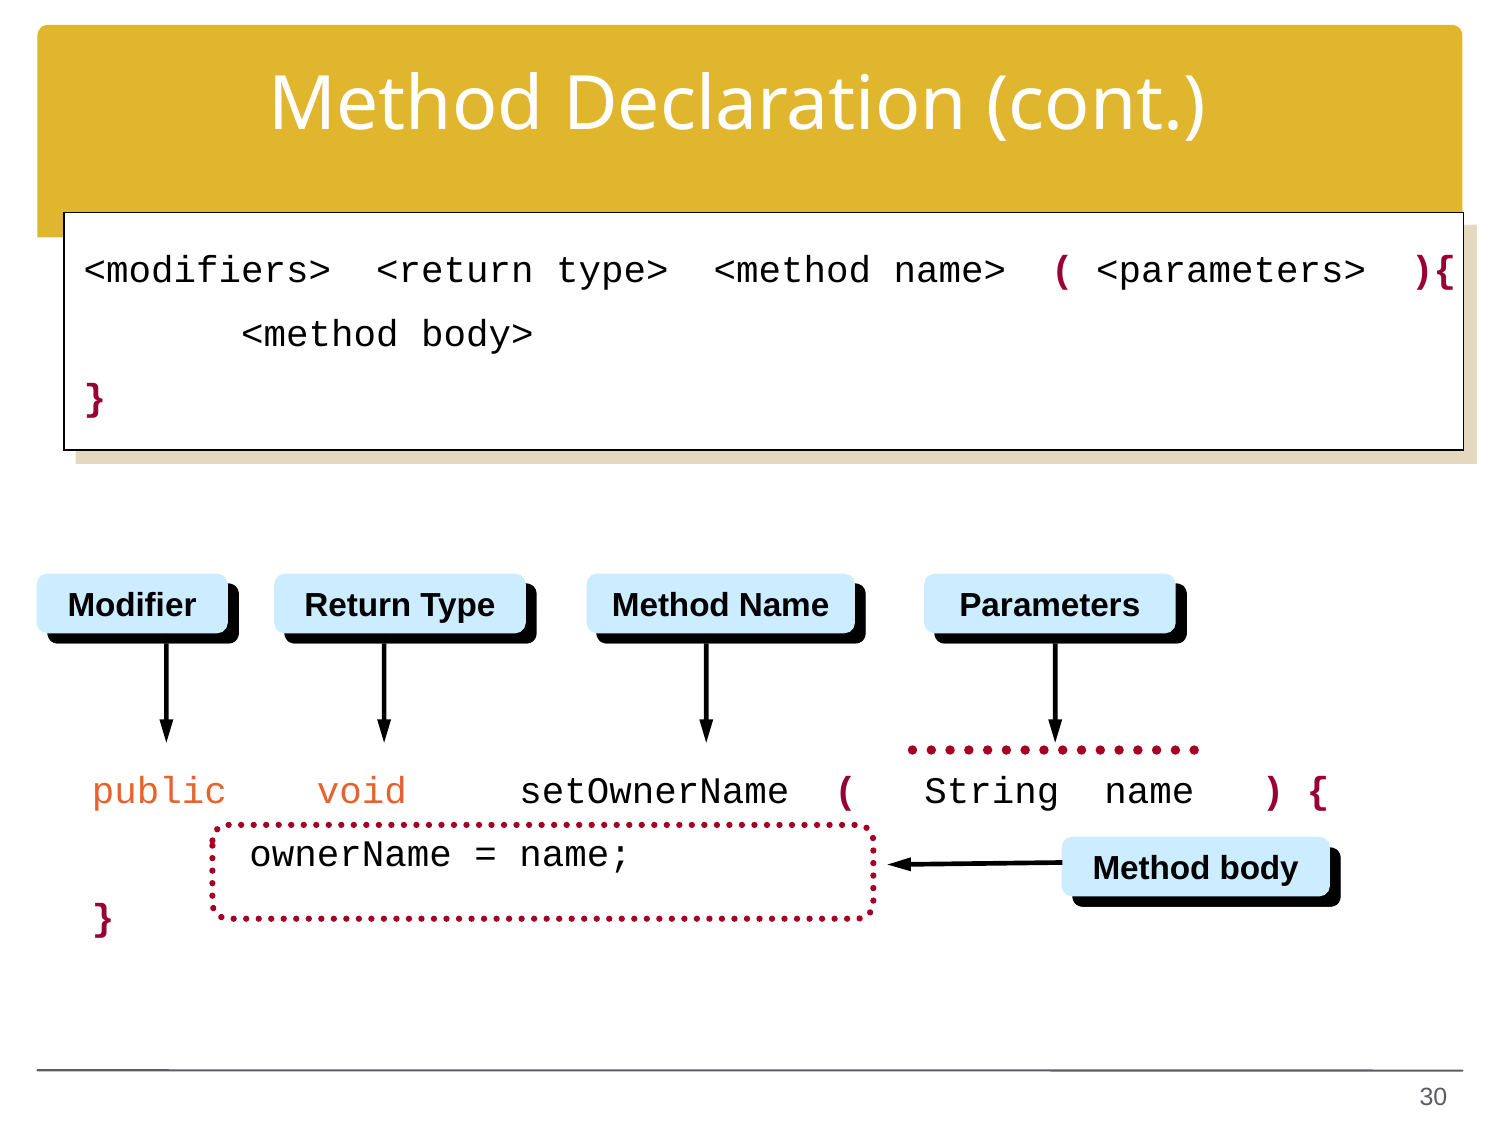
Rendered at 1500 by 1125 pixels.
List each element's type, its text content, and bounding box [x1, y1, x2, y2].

text_box public void setOwnerName ( String name ) { ownerName = name; } [2, 758, 1500, 946]
text_box [887, 858, 1063, 871]
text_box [924, 574, 1176, 743]
title Method Declaration (cont.) [99, 24, 1376, 176]
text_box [37, 574, 228, 743]
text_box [587, 574, 855, 743]
text_box [212, 824, 874, 919]
text_box Method body [1062, 837, 1330, 896]
slide_number 30 [1112, 1069, 1463, 1123]
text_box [49, 212, 1472, 451]
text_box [274, 574, 526, 743]
